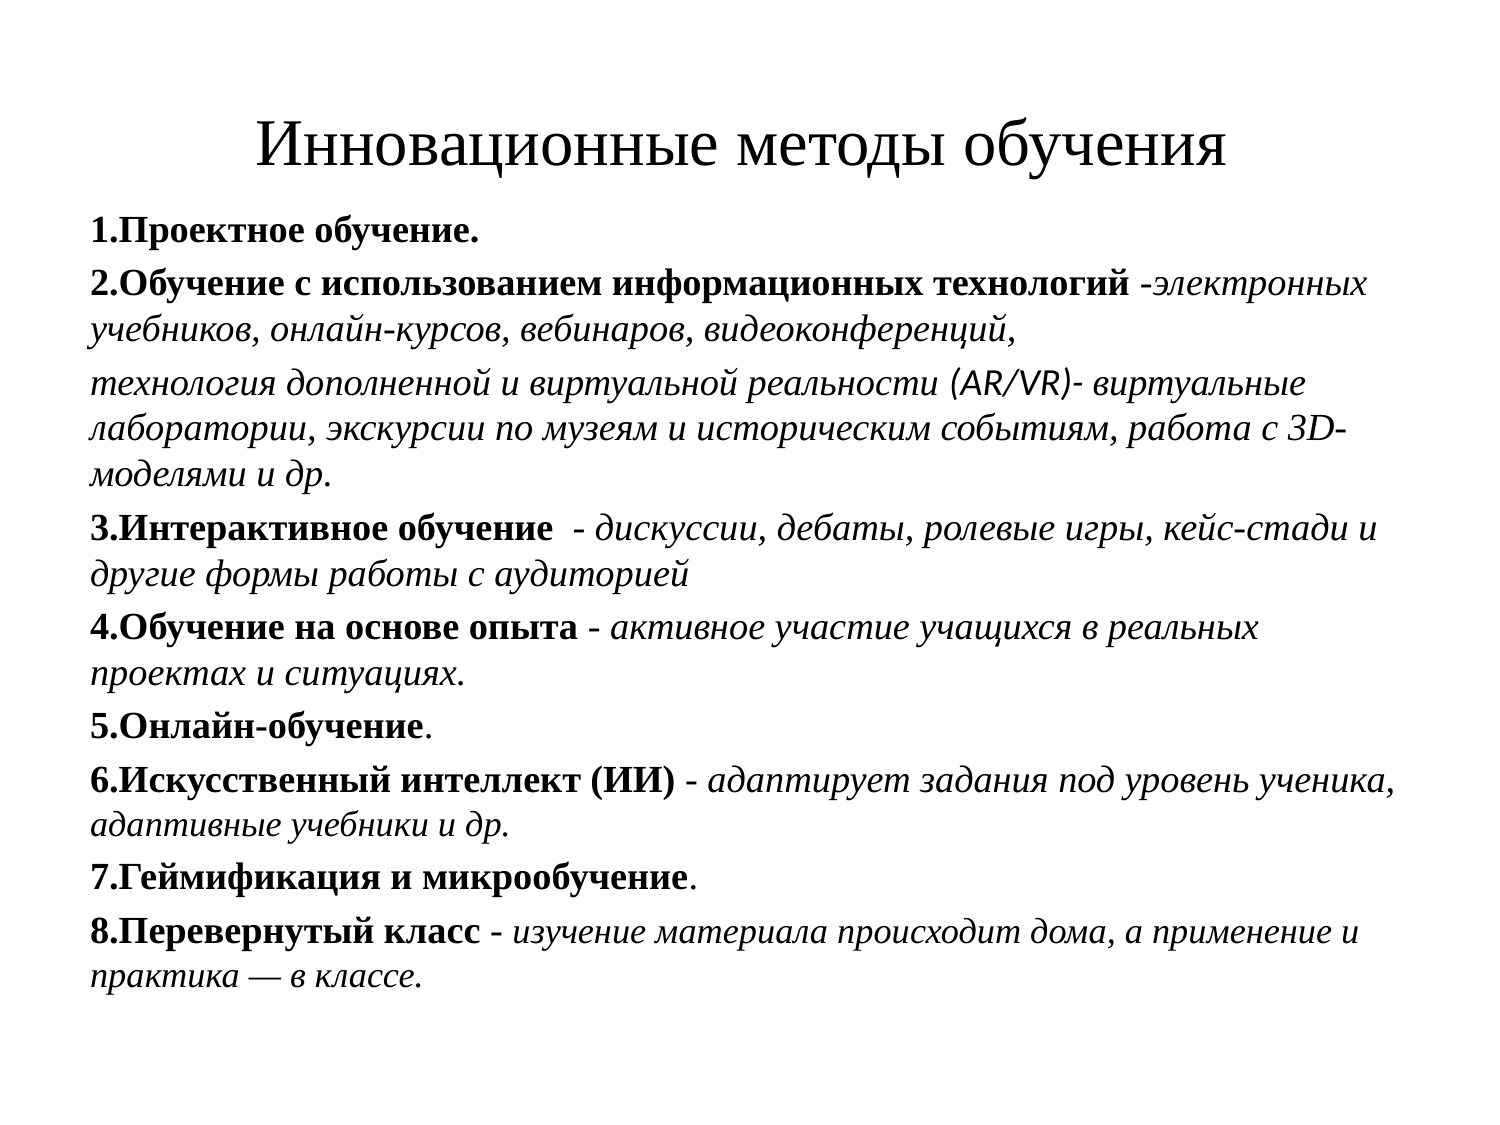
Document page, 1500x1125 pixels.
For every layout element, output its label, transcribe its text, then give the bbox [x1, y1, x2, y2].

title Инновационные методы обучения [75, 45, 1425, 196]
list 1.Проектное обучение. 2.Обучение с использованием информационных технологий -электронных учебников, онлайн-курсов, вебинаров, видеоконференций, технология дополненной и виртуальной реальности (AR/VR)- виртуальные лаборатории, экскурсии по музеям и историческим событиям, работа с 3D-моделями и др. 3.Интерактивное обучение - дискуссии, дебаты, ролевые игры, кейс-стади и другие формы работы с аудиторией 4.Обучение на основе опыта - активное участие учащихся в реальных проектах и ситуациях. 5.Онлайн-обучение. 6.Искусственный интеллект (ИИ) - адаптирует задания под уровень ученика, адаптивные учебники и др. 7.Геймификация и микрообучение. 8.Перевернутый класс - изучение материала происходит дома, а применение и практика — в классе. [75, 196, 1425, 1005]
